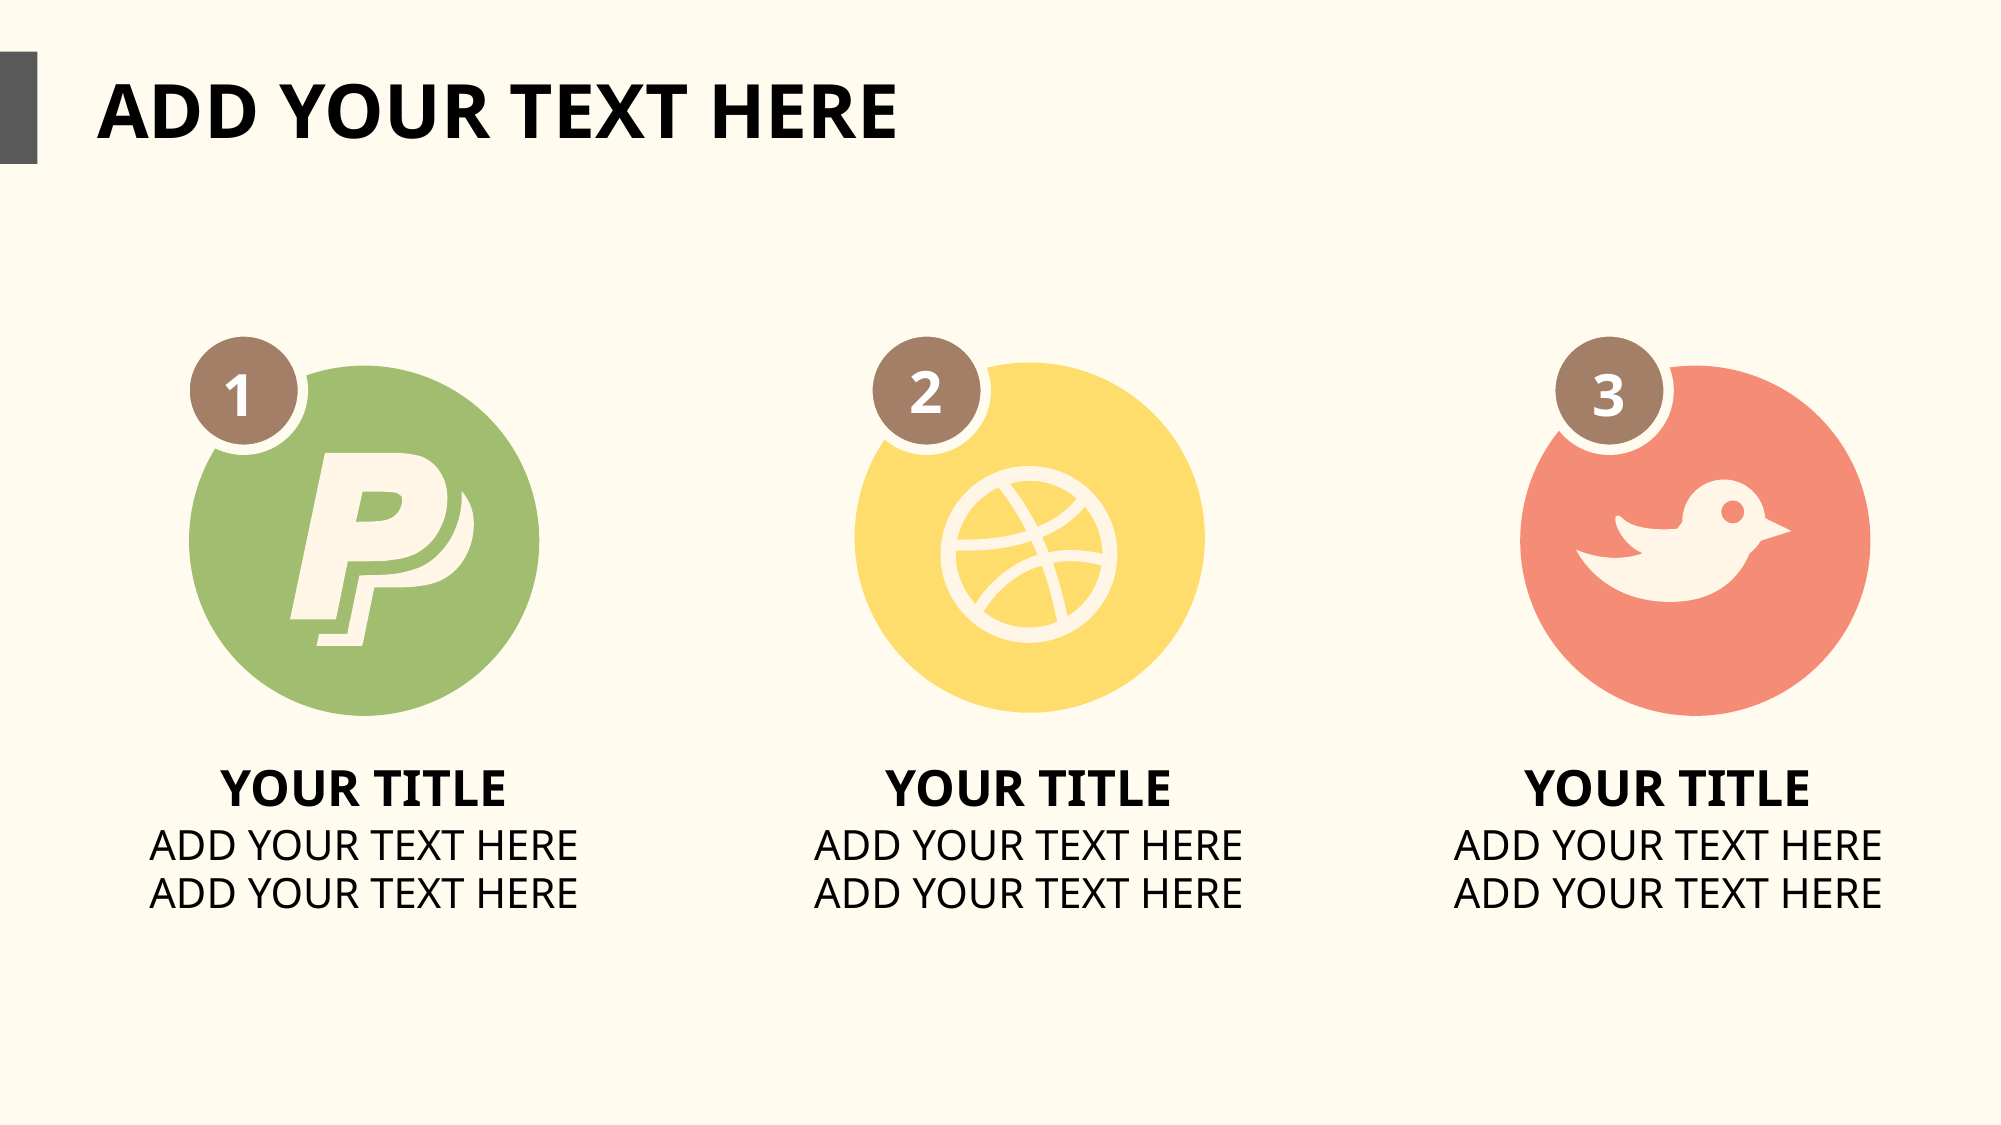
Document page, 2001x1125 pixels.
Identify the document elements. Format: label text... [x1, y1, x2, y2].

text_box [121, 749, 607, 925]
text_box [184, 331, 540, 716]
text_box ADD YOUR TEXT HERE [82, 55, 915, 161]
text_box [854, 331, 1205, 713]
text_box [1426, 749, 1911, 925]
text_box [0, 51, 38, 165]
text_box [1520, 331, 1871, 716]
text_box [786, 749, 1272, 925]
